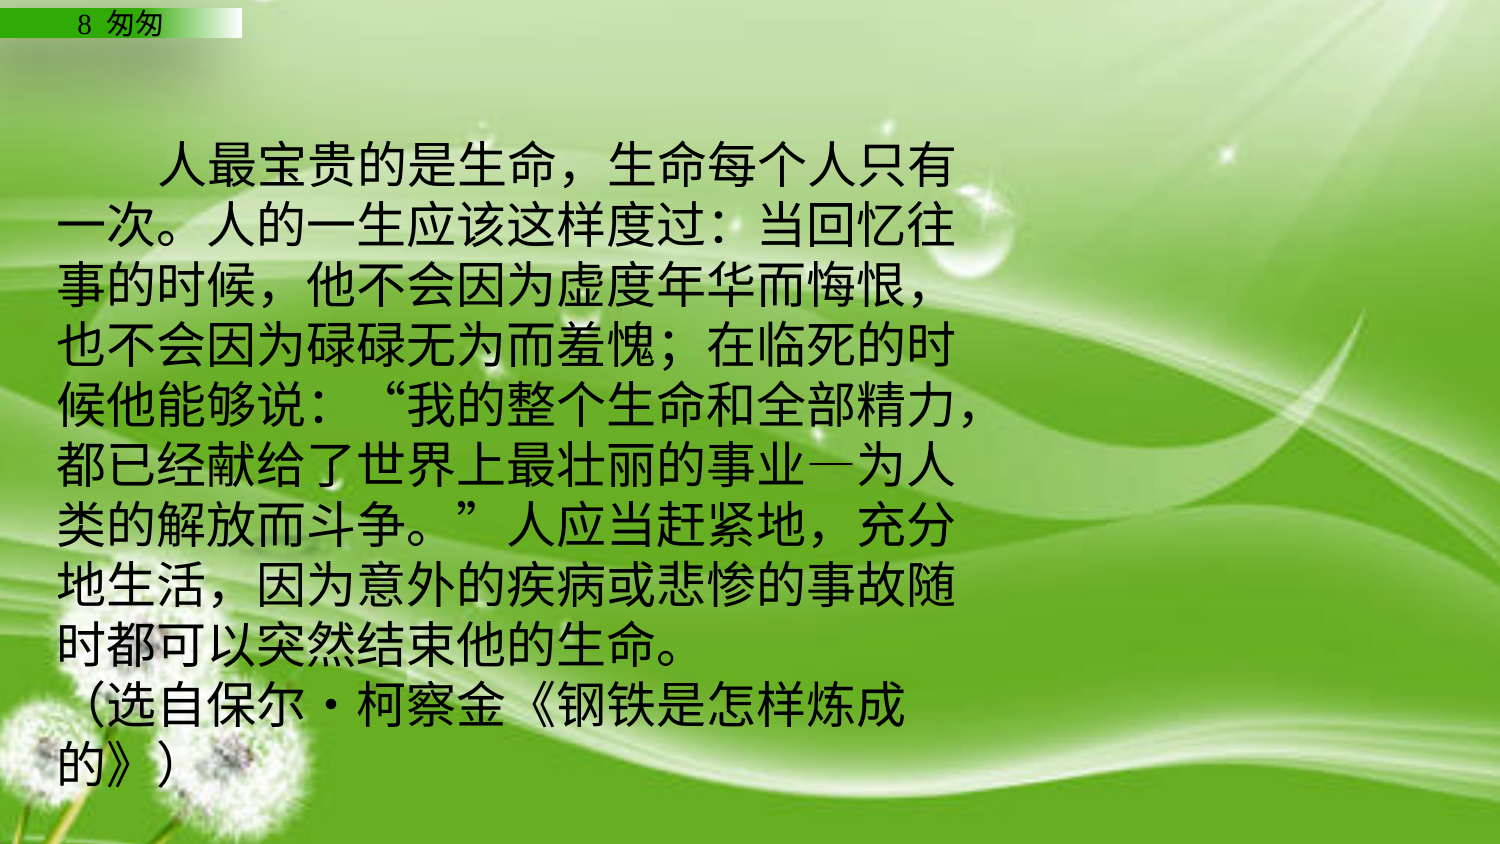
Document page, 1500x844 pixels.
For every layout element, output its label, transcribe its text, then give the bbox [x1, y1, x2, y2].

text_box 人最宝贵的是生命，生命每个人只有一次。人的一生应该这样度过：当回忆往事的时候，他不会因为虚度年华而悔恨，也不会因为碌碌无为而羞愧；在临死的时候他能够说：“我的整个生命和全部精力，都已经献给了世界上最壮丽的事业—为人类的解放而斗争。”人应当赶紧地，充分地生活，因为意外的疾病或悲惨的事故随时都可以突然结束他的生命。 （选自保尔•柯察金《钢铁是怎样炼成的》） [41, 126, 998, 802]
picture [0, 0, 1500, 844]
